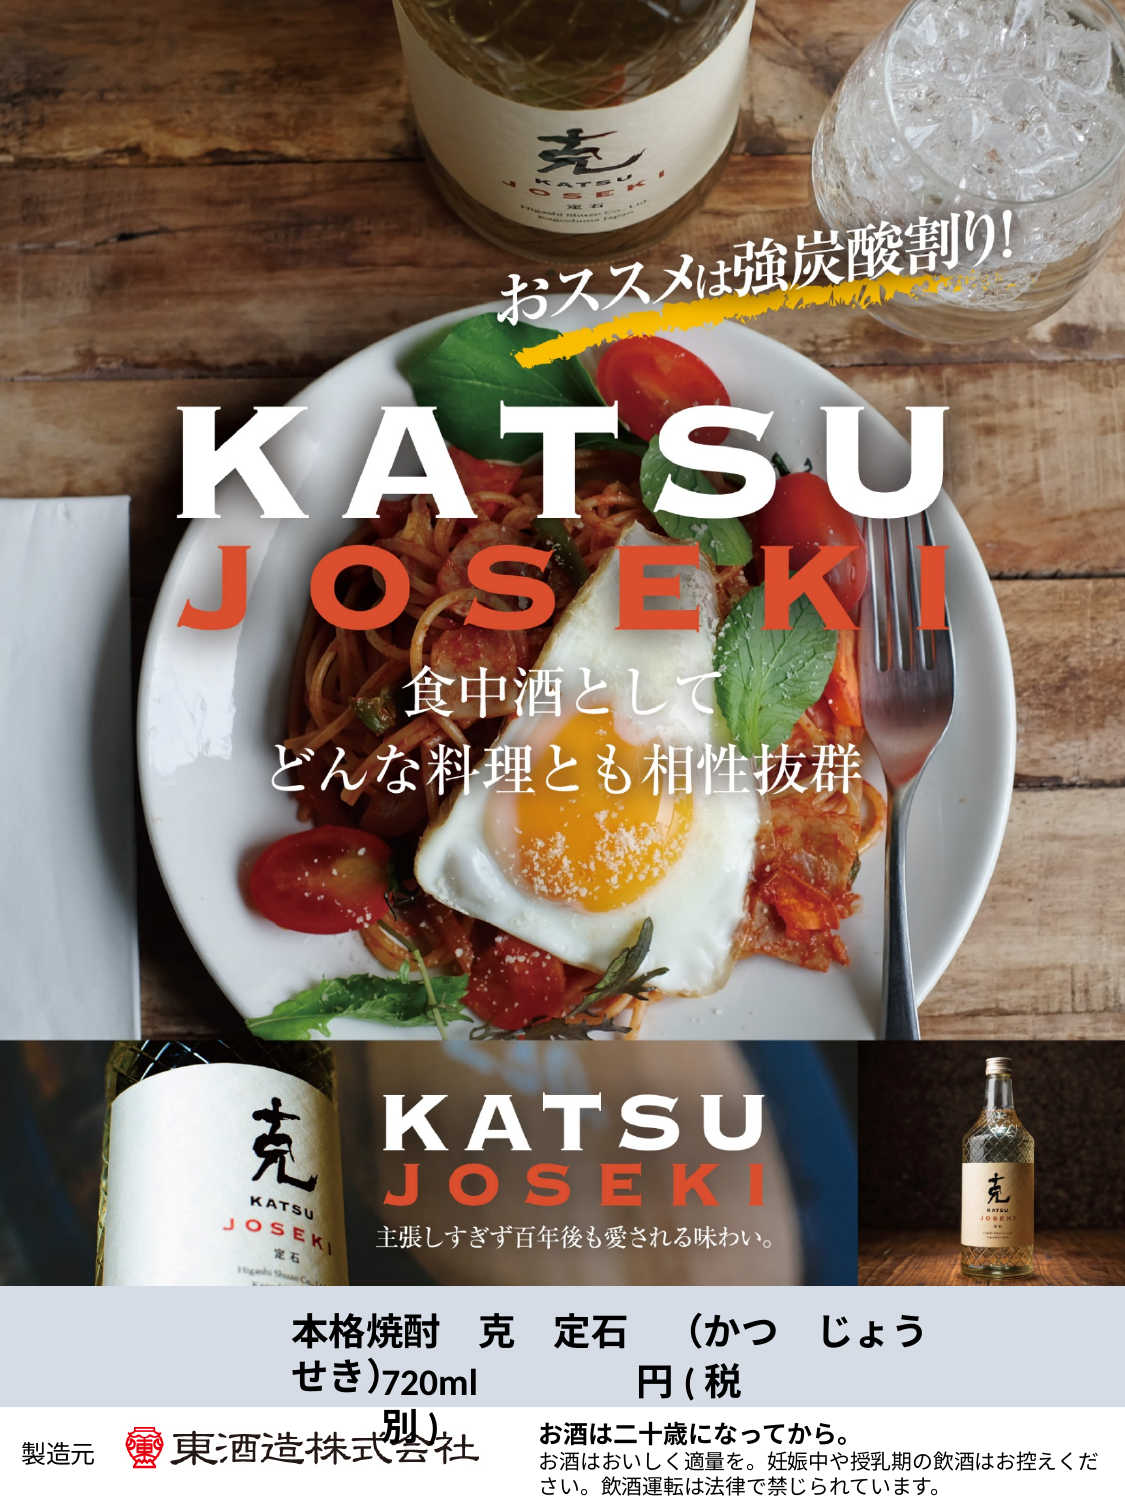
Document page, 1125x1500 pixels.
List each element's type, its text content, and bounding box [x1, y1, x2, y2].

text_box [0, 1286, 1125, 1408]
text_box 製造元 [6, 1431, 121, 1477]
picture [120, 1422, 492, 1472]
text_box 720ml 円(税別) [366, 1350, 798, 1456]
picture [0, 0, 1125, 1286]
text_box 本格焼酎 克 定石 （かつ じょうせき） [276, 1300, 973, 1406]
text_box お酒は二十歳になってから。 お酒はおいしく適量を。妊娠中や授乳期の飲酒はお控えください。飲酒運転は法律で禁じられています。 [523, 1411, 1125, 1500]
